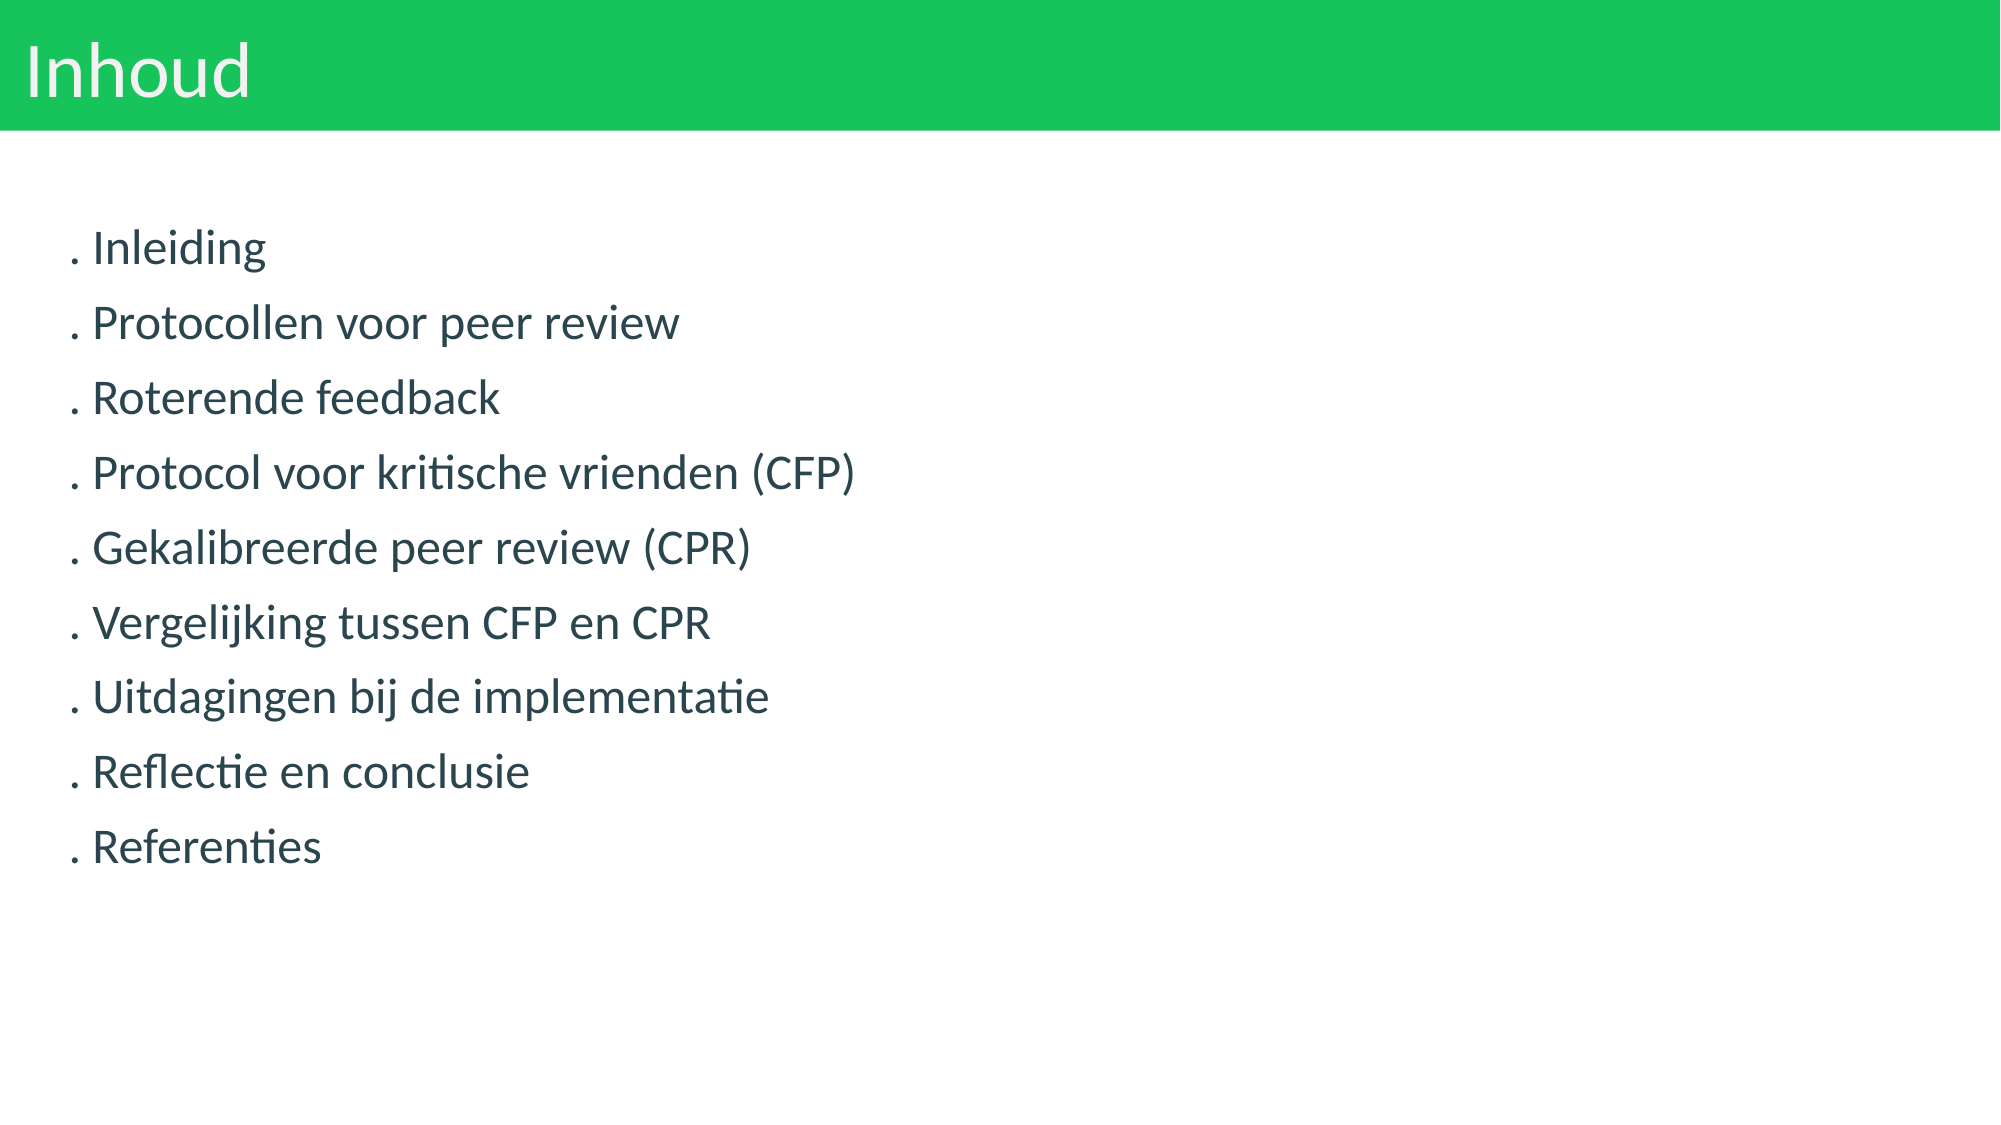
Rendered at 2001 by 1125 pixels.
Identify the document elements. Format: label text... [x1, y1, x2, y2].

title Inhoud [16, 13, 1976, 131]
list . Inleiding . Protocollen voor peer review . Roterende feedback . Protocol voor kritische vrienden (CFP) . Gekalibreerde peer review (CPR) . Vergelijking tussen CFP en CPR . Uitdagingen bij de implementatie . Reflectie en conclusie . Referenties [16, 214, 1976, 1125]
